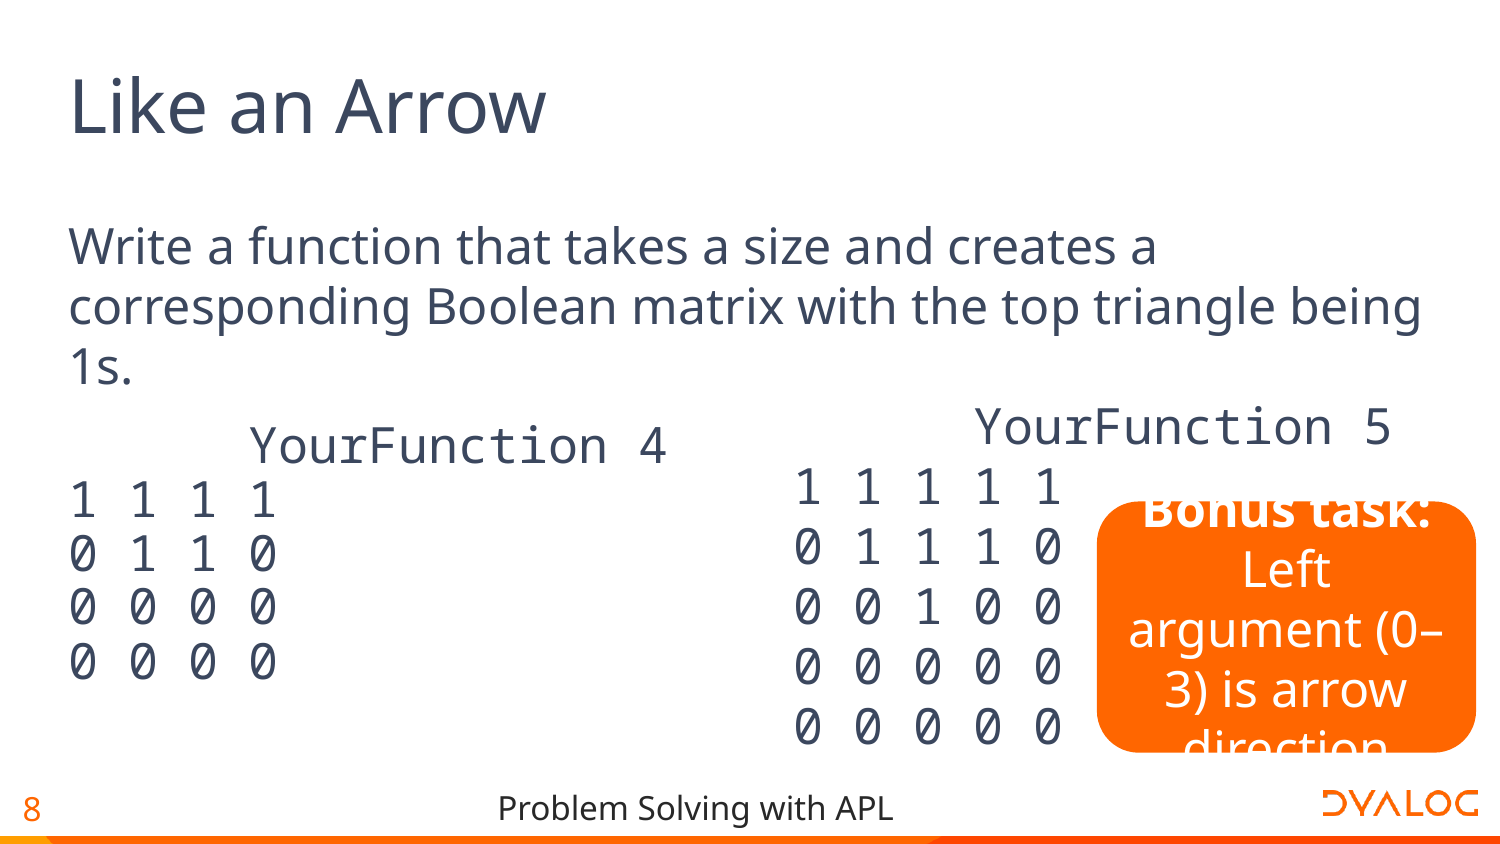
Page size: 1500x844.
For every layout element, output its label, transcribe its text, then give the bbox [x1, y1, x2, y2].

picture [0, 836, 1500, 844]
text_box Bonus task: Left argument (0–3) is arrow direction [1094, 499, 1479, 755]
list Write a function that takes a size and creates a corresponding Boolean matrix with the top triangle being 1s. YourFunction 4 1 1 1 1 0 1 1 0 0 0 0 0 0 0 0 0 [53, 207, 778, 740]
list YourFunction 5 1 1 1 1 1 0 1 1 1 0 0 0 1 0 0 0 0 0 0 0 0 0 0 0 0 [778, 207, 1453, 740]
picture [1323, 790, 1478, 816]
title Like an Arrow [53, 43, 1428, 157]
